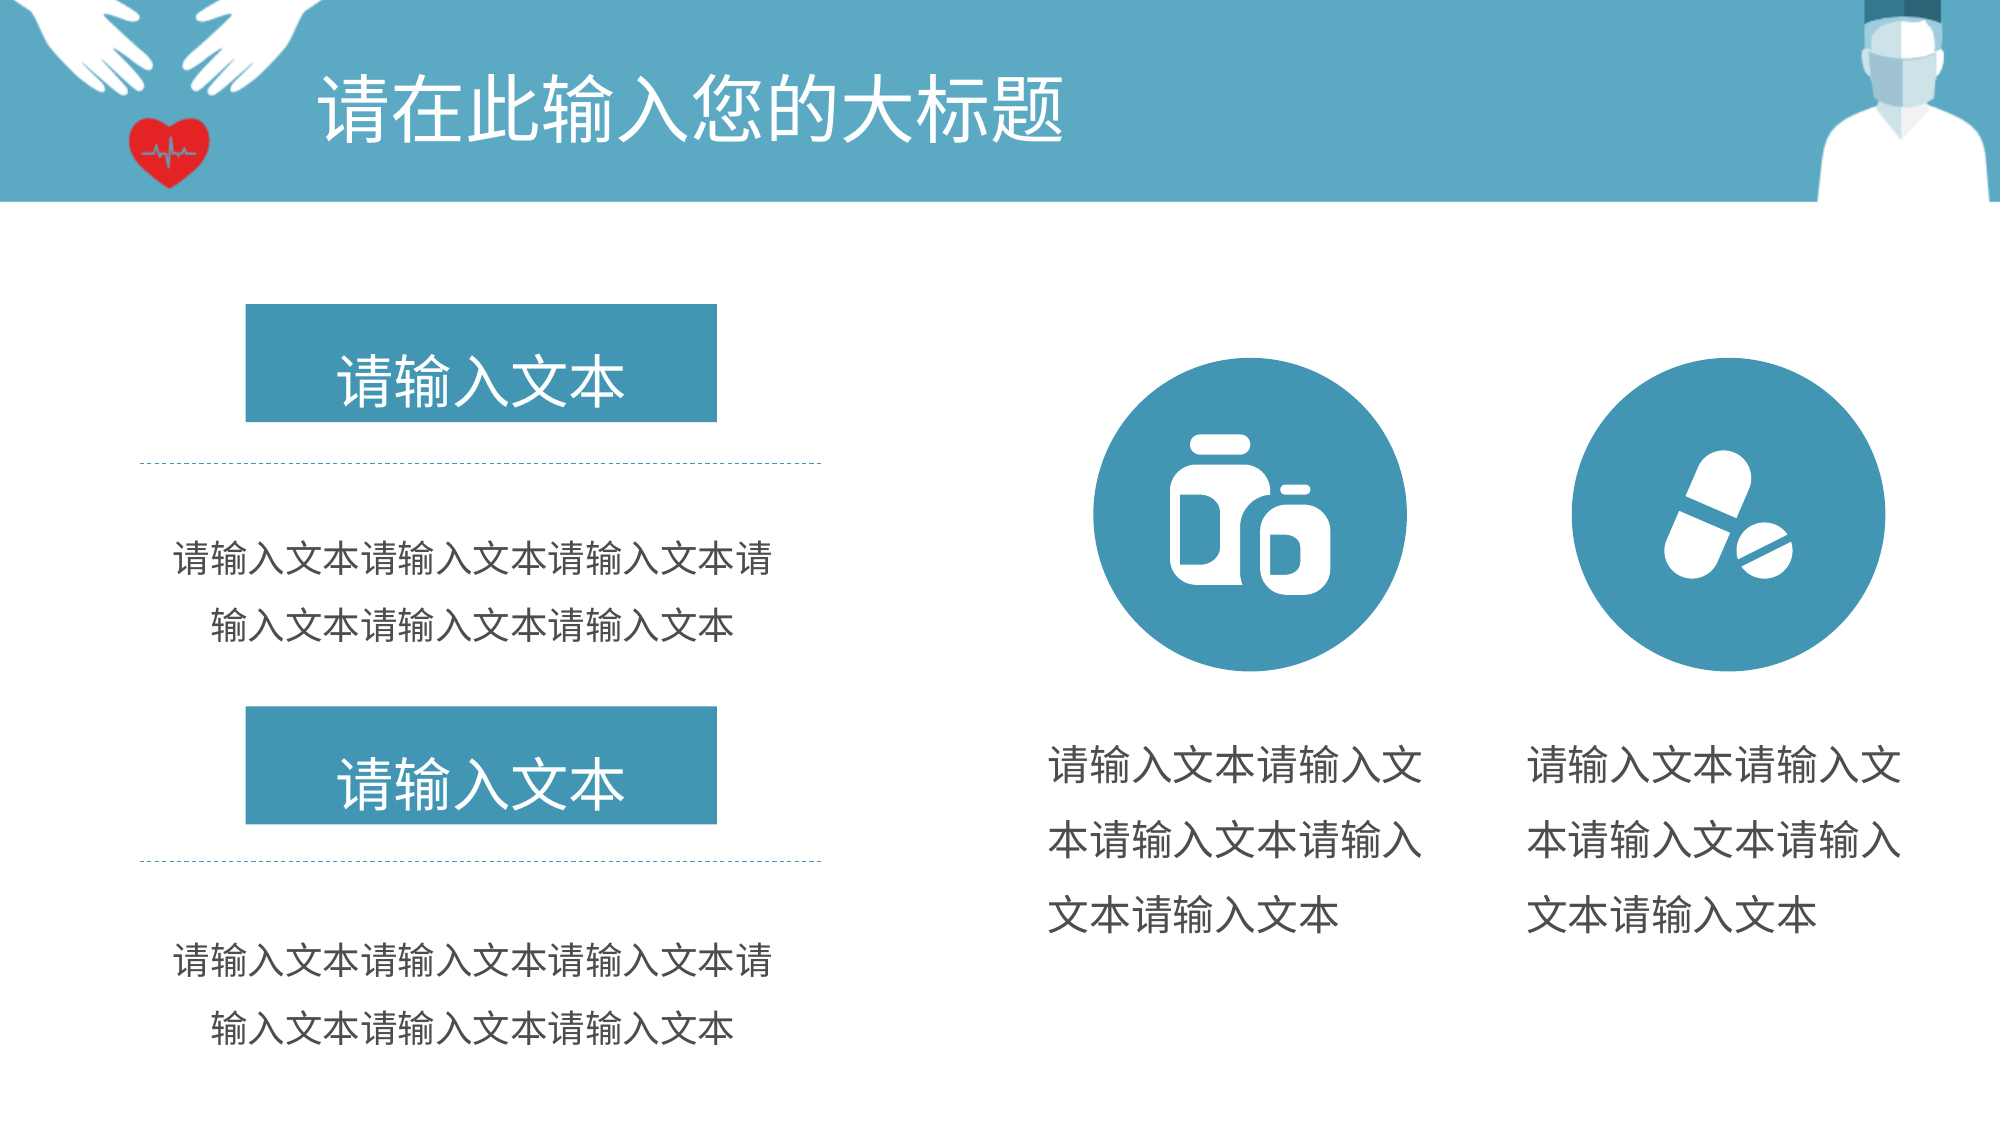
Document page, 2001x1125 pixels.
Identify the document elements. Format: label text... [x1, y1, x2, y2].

text_box [1664, 510, 1731, 579]
text_box [1736, 522, 1788, 560]
text_box [1260, 504, 1331, 595]
text_box [1280, 484, 1311, 495]
text_box 请输入文本请输入文本请输入文本请输入文本请输入文本 [1032, 700, 1468, 953]
text_box 请输入文本请输入文本请输入文本请输入文本请输入文本请输入文本 [139, 885, 806, 1079]
text_box 请输入文本请输入文本请输入文本请输入文本请输入文本请输入文本 [139, 483, 806, 677]
text_box [1571, 357, 1886, 672]
text_box 请输入文本请输入文本请输入文本请输入文本请输入文本 [1510, 700, 1947, 953]
text_box [1190, 434, 1251, 455]
text_box 请输入文本 [245, 705, 718, 826]
text_box [1093, 357, 1407, 672]
text_box [1741, 541, 1793, 579]
title 请在此输入您的大标题 [300, 44, 1771, 184]
text_box 请输入文本 [245, 303, 718, 423]
text_box [1170, 464, 1271, 585]
picture [0, 0, 2000, 1125]
text_box [1685, 450, 1752, 519]
